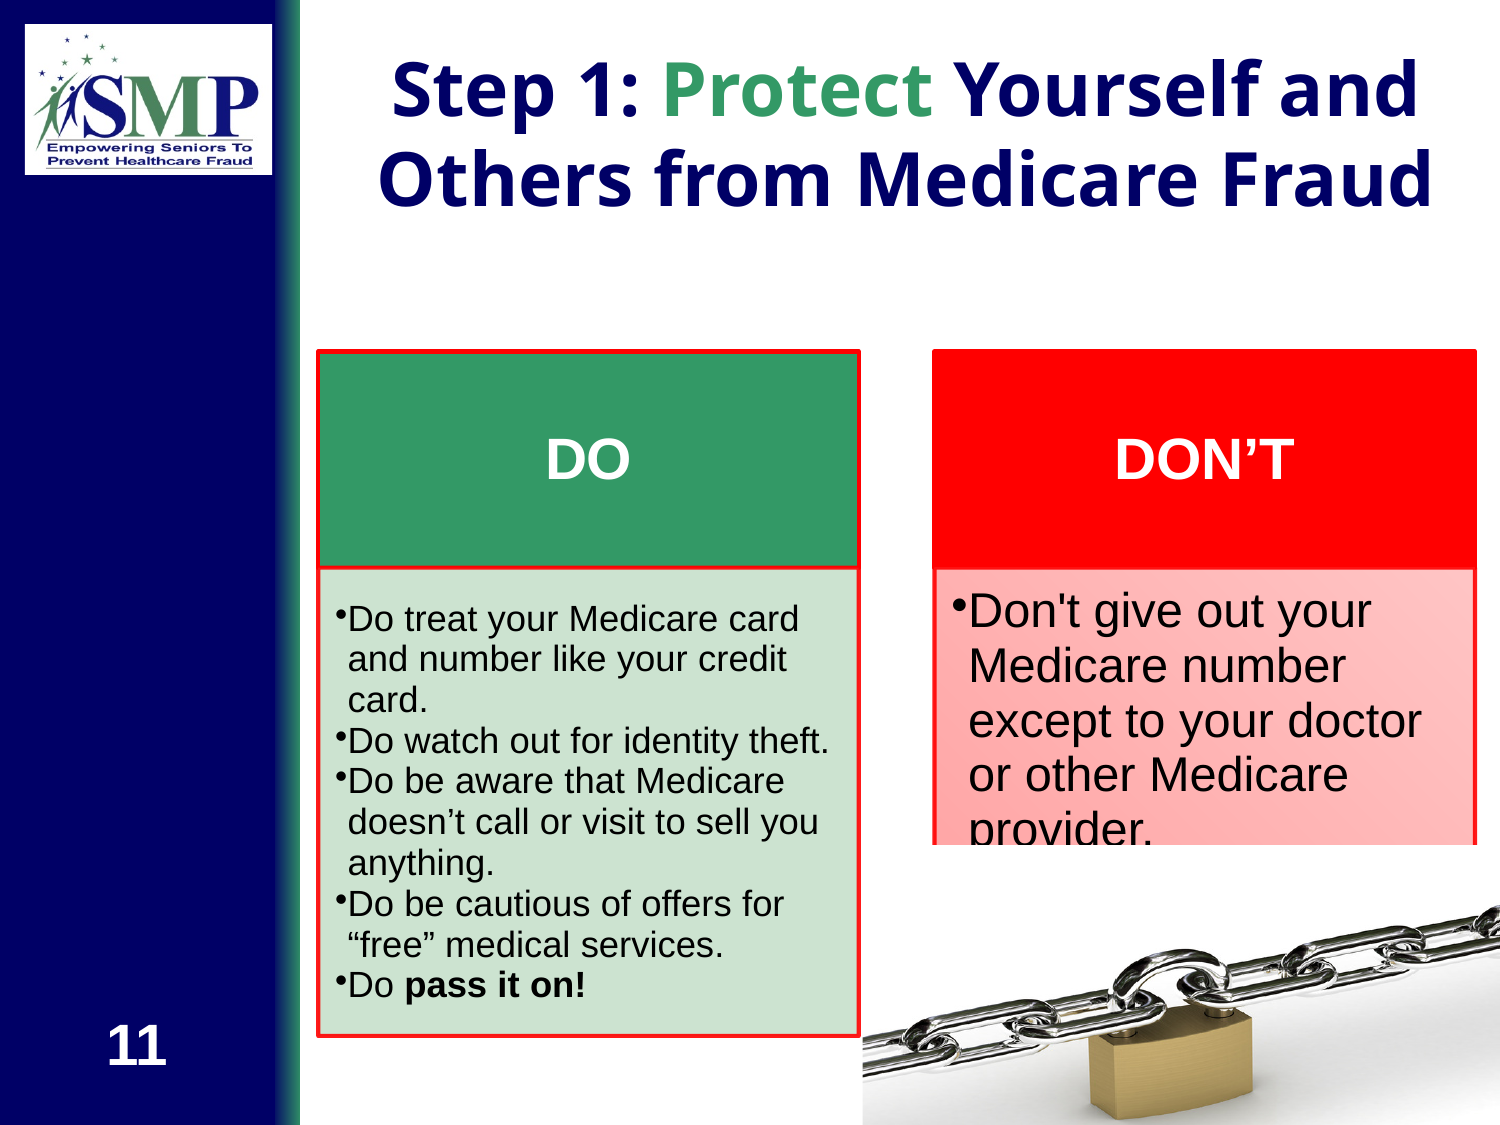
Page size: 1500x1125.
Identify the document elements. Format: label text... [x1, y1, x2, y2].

title Step 1: Protect Yourself and Others from Medicare Fraud [312, 37, 1500, 225]
picture [862, 845, 1500, 1125]
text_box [317, 249, 1476, 1125]
slide_number 11 [0, 999, 276, 1076]
picture [24, 24, 273, 175]
